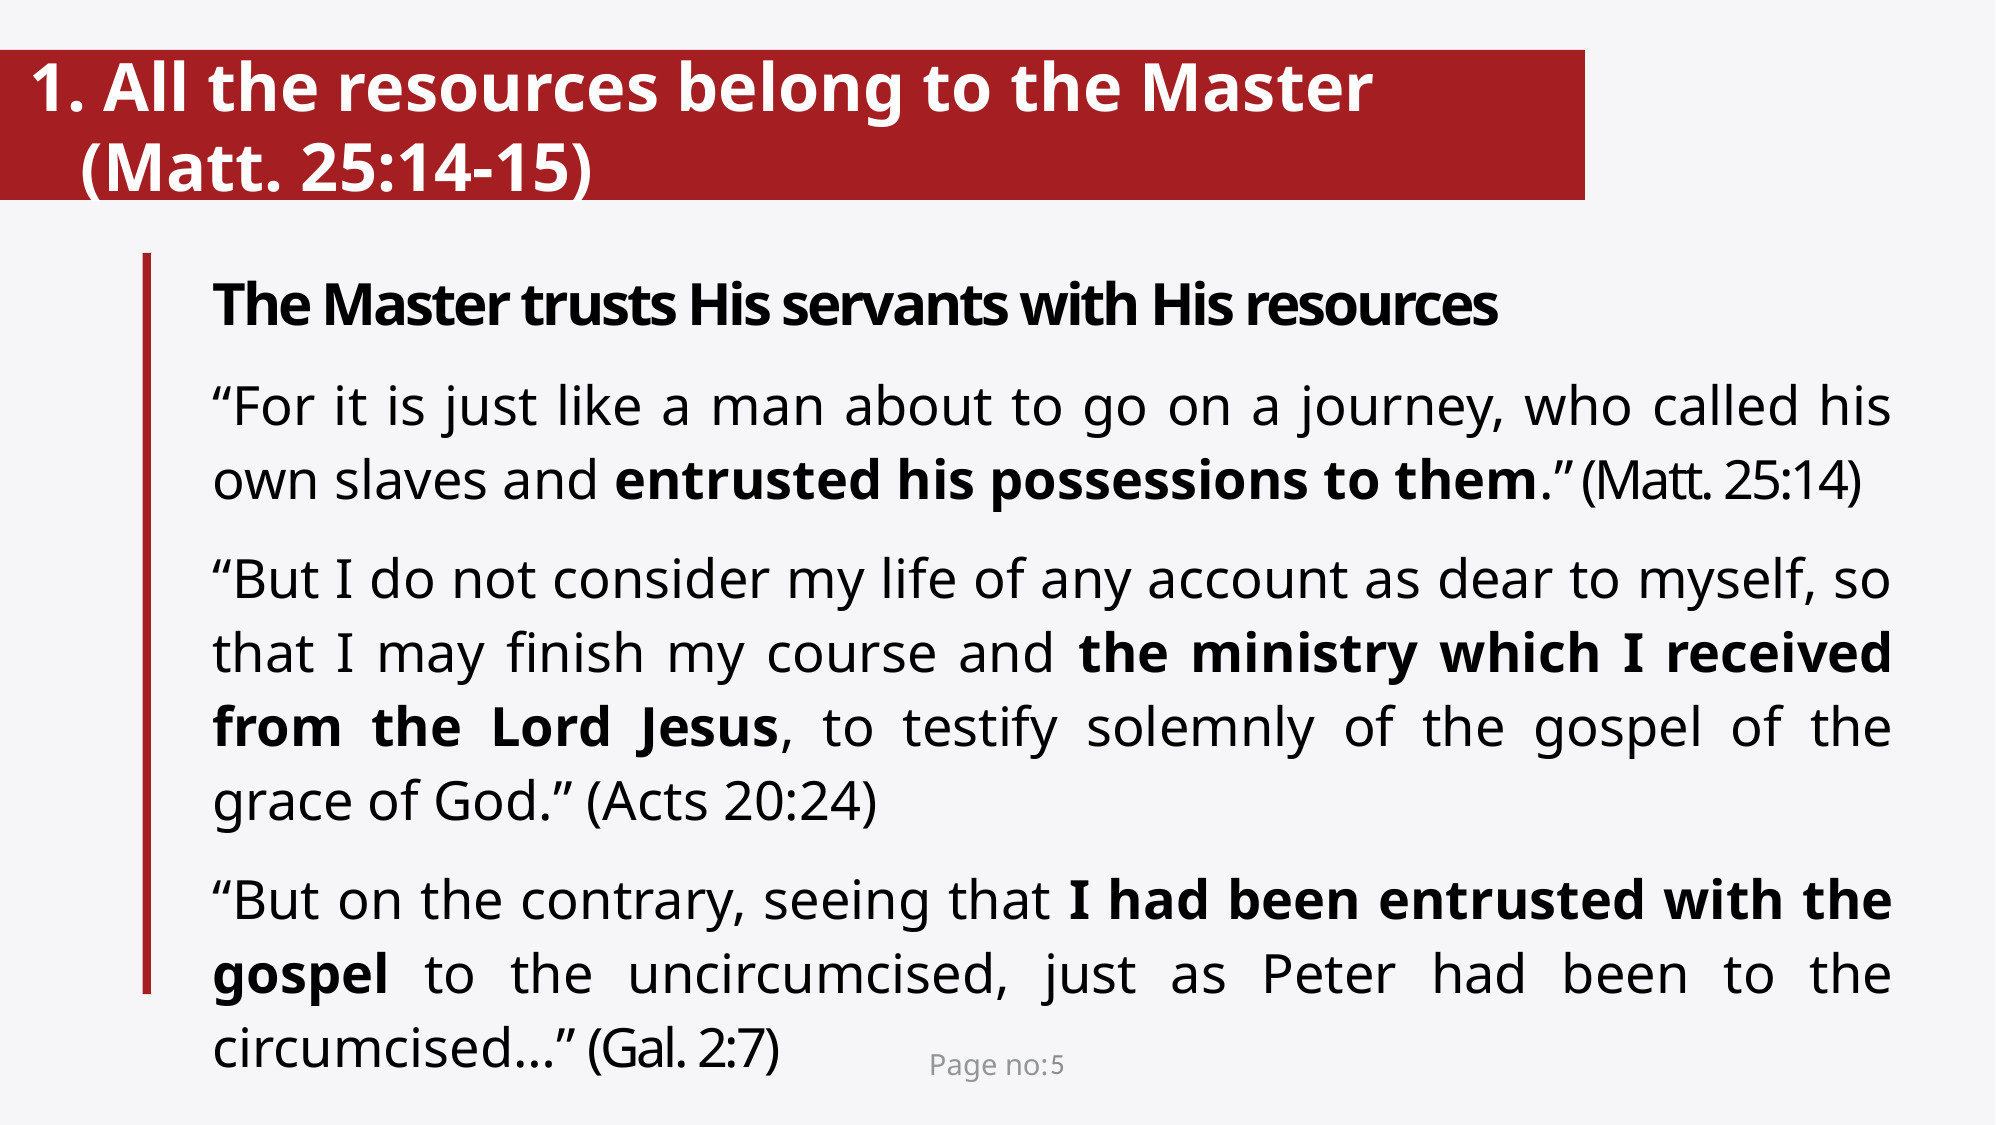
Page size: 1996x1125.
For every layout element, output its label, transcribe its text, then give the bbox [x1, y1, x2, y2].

title 1. All the resources belong to the Master (Matt. 25:14-15) [14, 62, 1810, 188]
subtitle The Master trusts His servants with His resources “For it is just like a man about to go on a journey, who called his own slaves and entrusted his possessions to them.” (Matt. 25:14) “But I do not consider my life of any account as dear to myself, so that I may finish my course and the ministry which I received from the Lord Jesus, to testify solemnly of the gospel of the grace of God.” (Acts 20:24) “But on the contrary, seeing that I had been entrusted with the gospel to the uncircumcised, just as Peter had been to the circumcised…” (Gal. 2:7) [197, 249, 1910, 1000]
